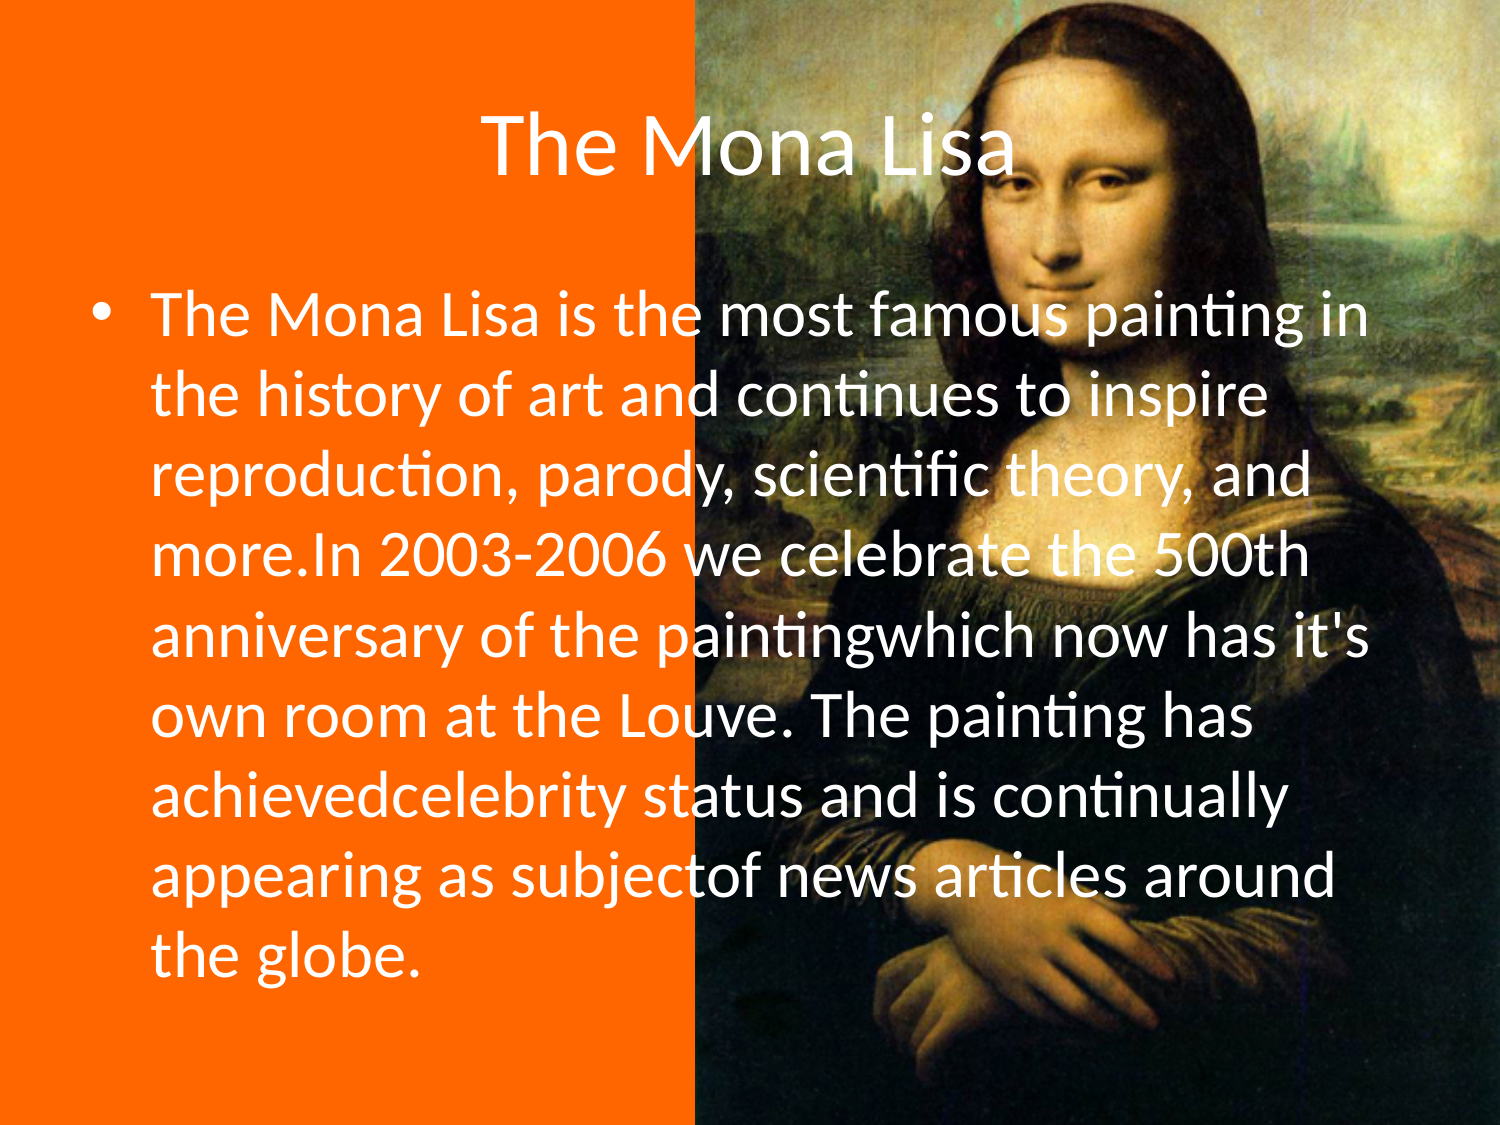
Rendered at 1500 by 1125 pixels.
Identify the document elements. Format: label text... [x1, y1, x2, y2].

picture [695, 0, 1500, 1125]
title The Mona Lisa [75, 45, 690, 233]
list The Mona Lisa is the most famous painting in the history of art and continues to inspire reproduction, parody, scientific theory, and more. In 2003-2006 we celebrate the 500th anniversary of the painting which now has it's own room at the Louve. The painting has achieved celebrity status and is continually appearing as subject of news articles around the globe. [75, 262, 690, 1005]
